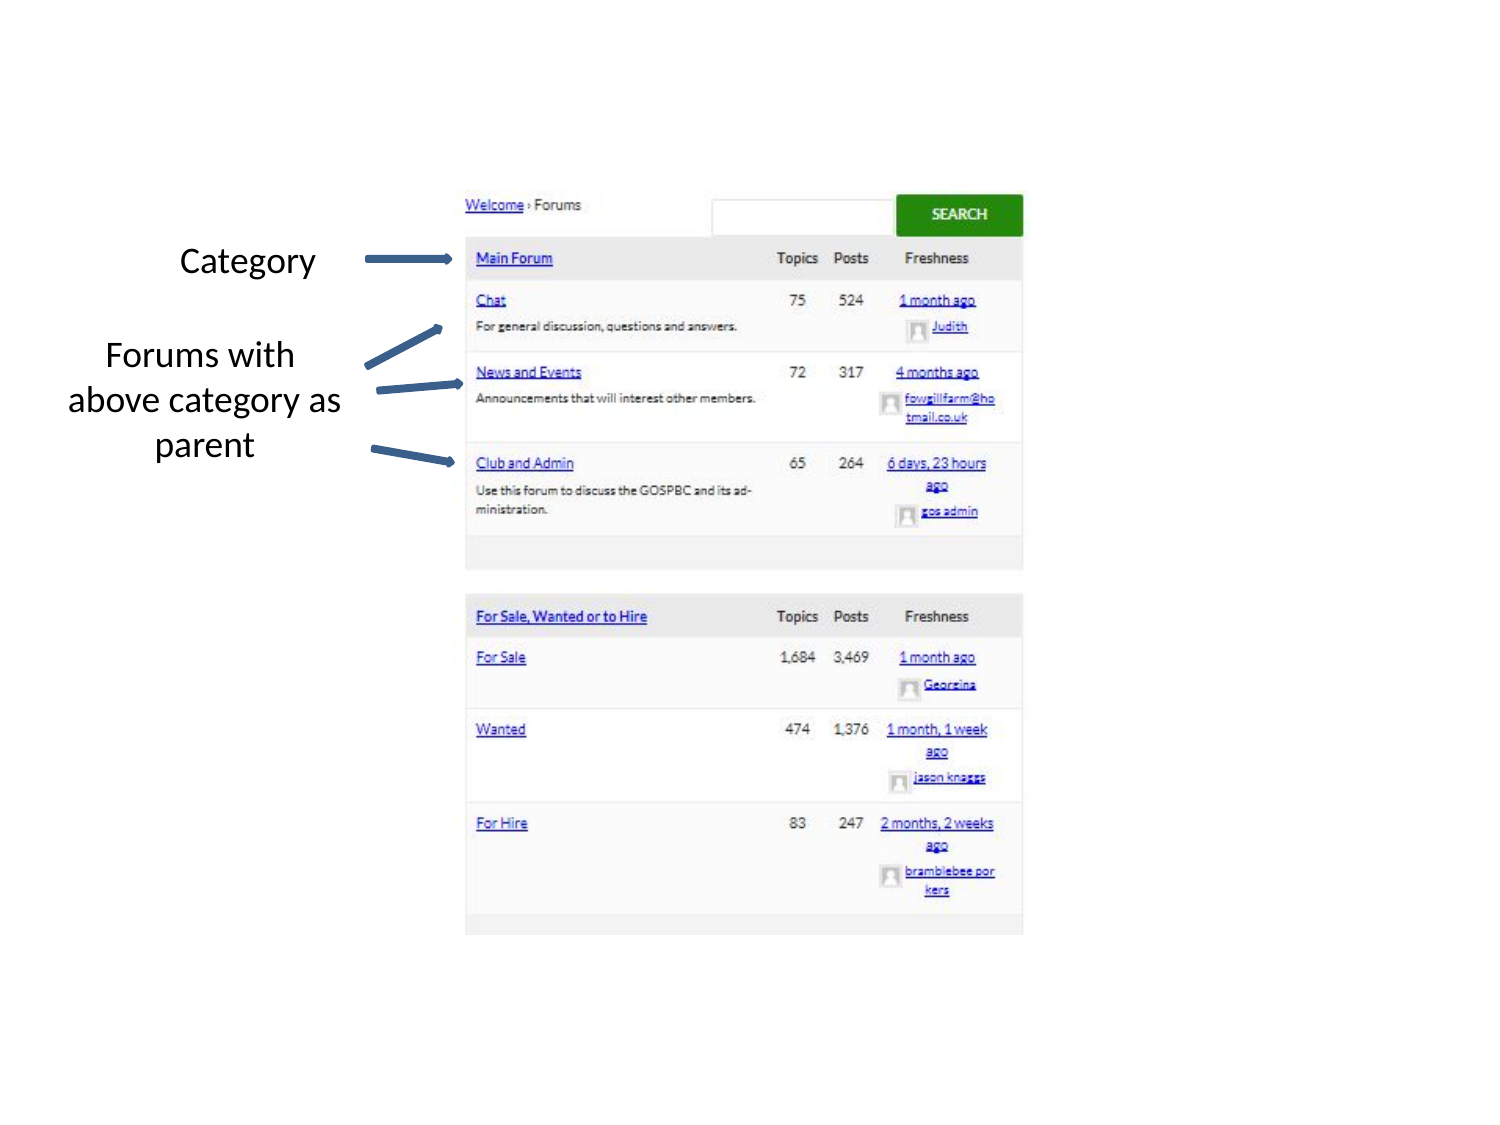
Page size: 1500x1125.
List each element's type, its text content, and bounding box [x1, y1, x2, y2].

text_box [370, 444, 448, 468]
text_box [364, 323, 443, 370]
text_box Forums with above category as parent [40, 322, 369, 473]
text_box [376, 380, 448, 395]
picture [453, 190, 1047, 935]
text_box [365, 253, 448, 265]
text_box Category [165, 228, 332, 289]
